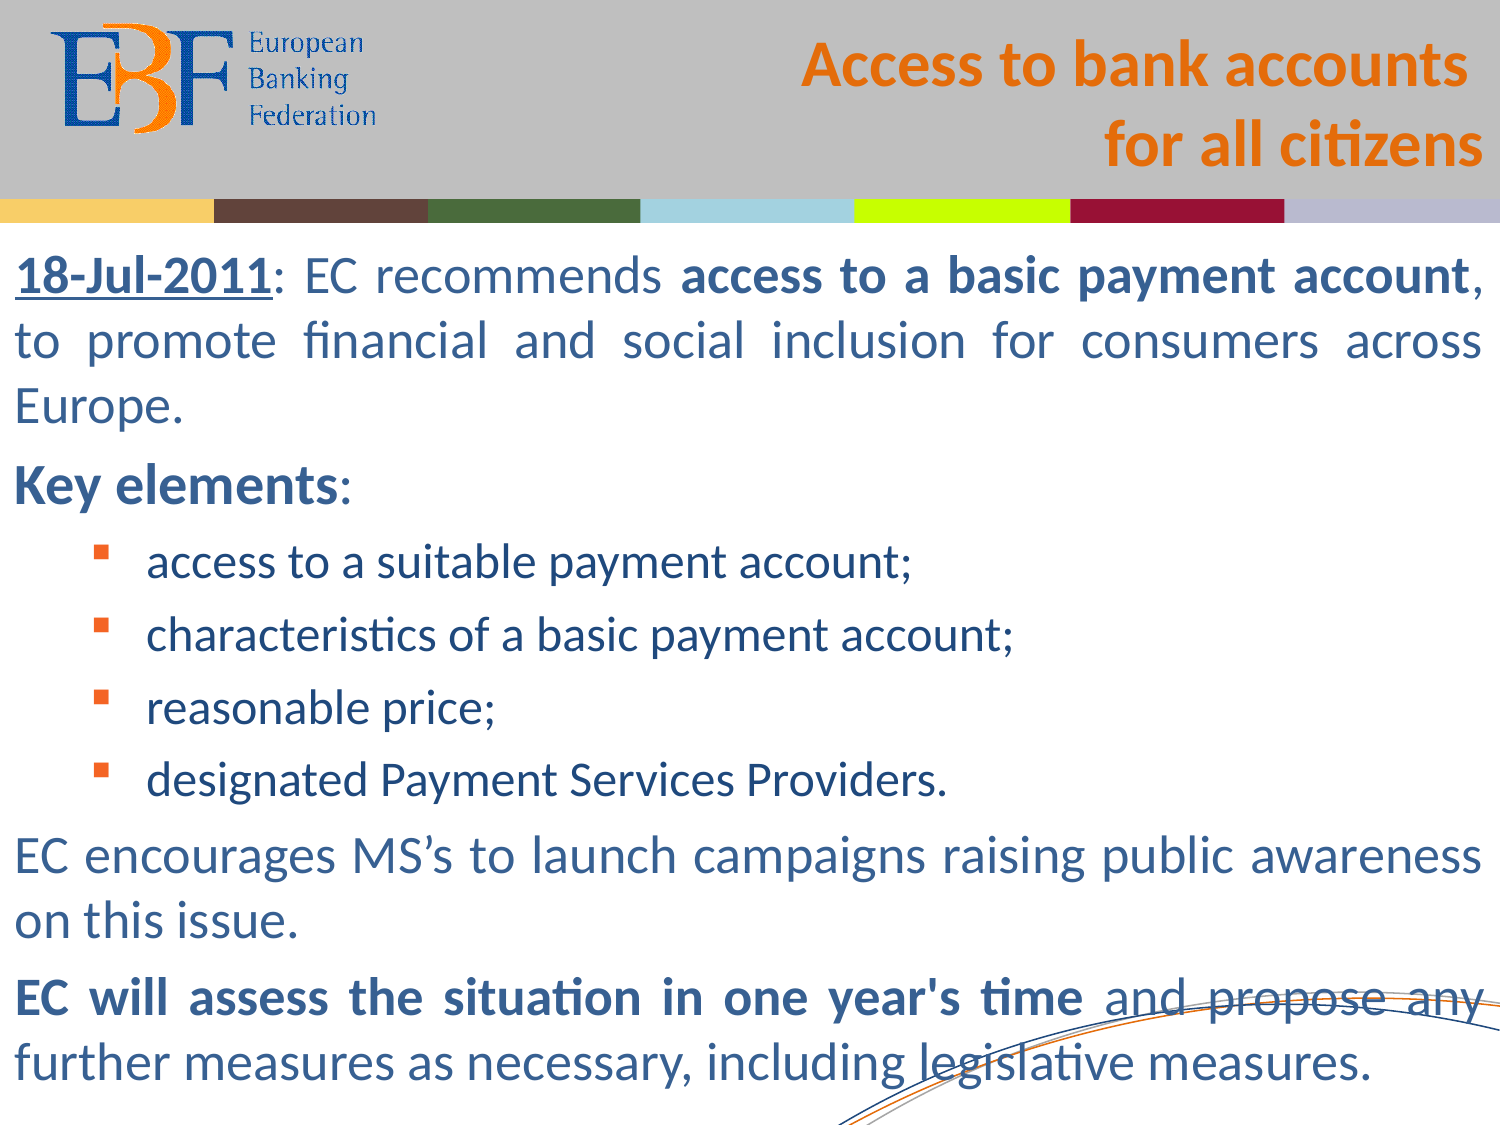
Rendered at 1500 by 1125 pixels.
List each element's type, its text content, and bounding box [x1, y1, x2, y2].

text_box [827, 958, 1500, 1091]
picture [40, 0, 381, 145]
text_box 18-Jul-2011: EC recommends access to a basic payment account, to promote financial and social inclusion for consumers across Europe. Key elements: access to a suitable payment account; characteristics of a basic payment account; reasonable price; designated Payment Services Providers. EC encourages MS’s to launch campaigns raising public awareness on this issue. EC will assess the situation in one year's time and propose any further measures as necessary, including legislative measures. [0, 231, 1500, 1099]
text_box Access to bank accounts for all citizens [0, 0, 1500, 198]
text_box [0, 198, 1500, 224]
